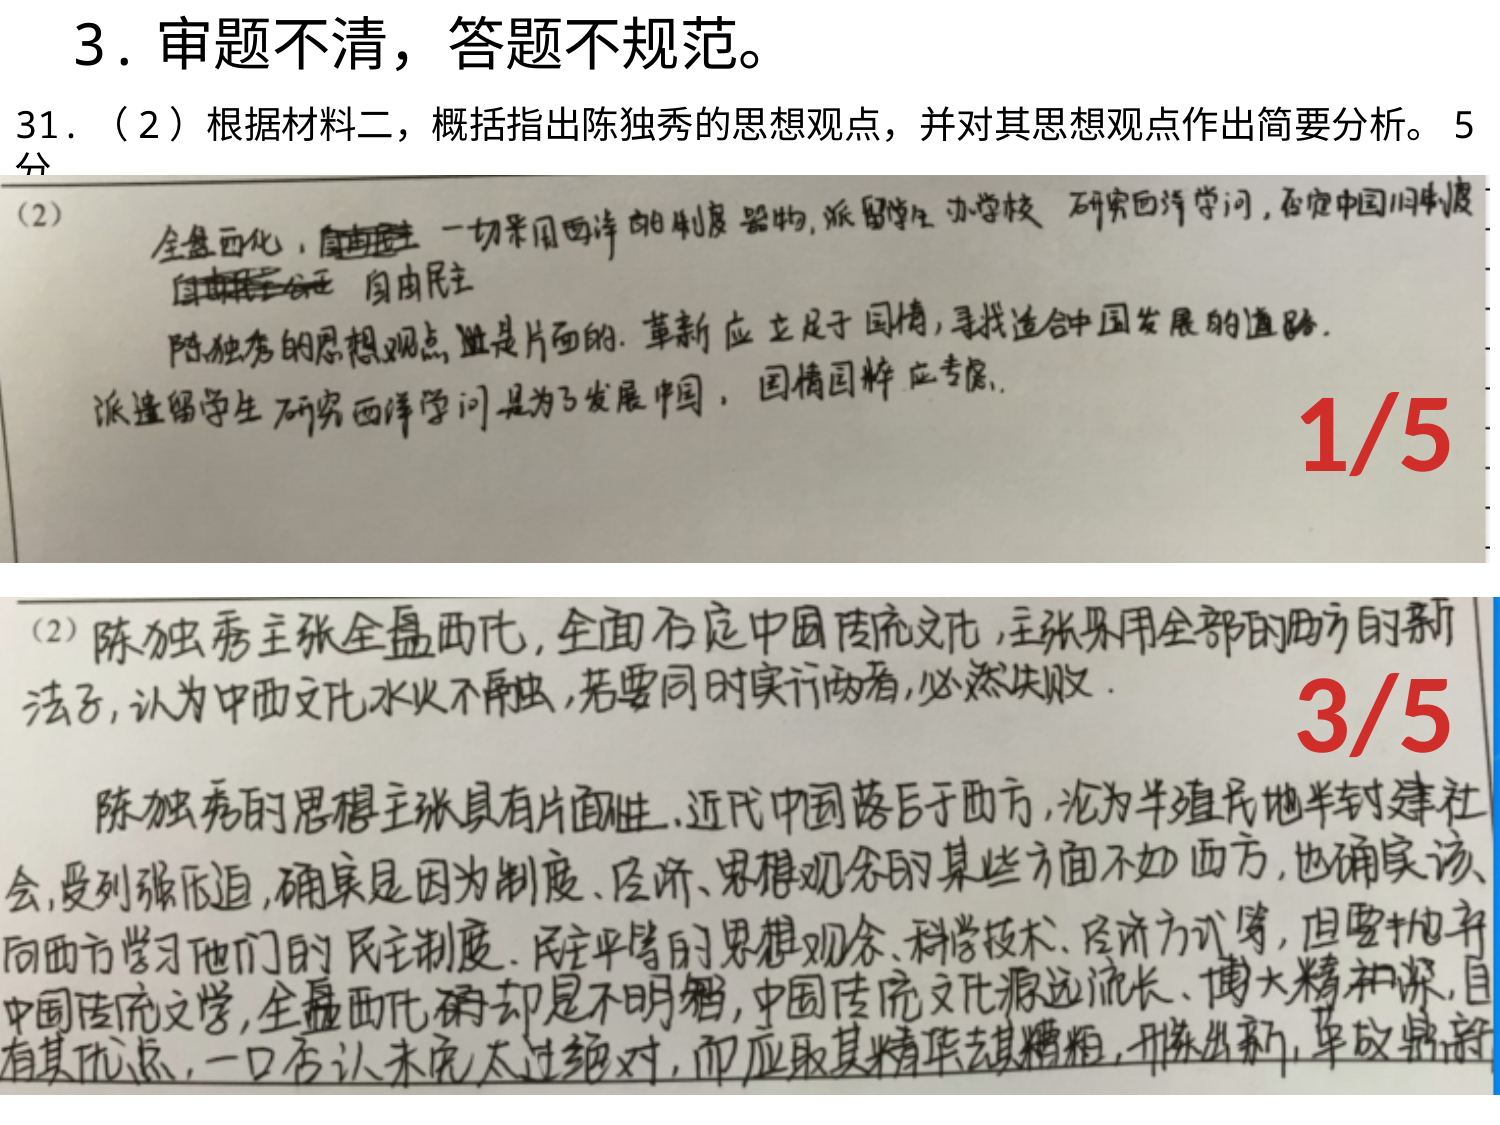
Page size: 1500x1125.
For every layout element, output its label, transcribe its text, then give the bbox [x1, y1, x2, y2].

picture [0, 175, 1490, 563]
text_box 31.（2）根据材料二，概括指出陈独秀的思想观点，并对其思想观点作出简要分析。5分 [0, 93, 1500, 199]
picture [0, 597, 1500, 1096]
text_box 3.审题不清，答题不规范。 [13, 0, 768, 85]
